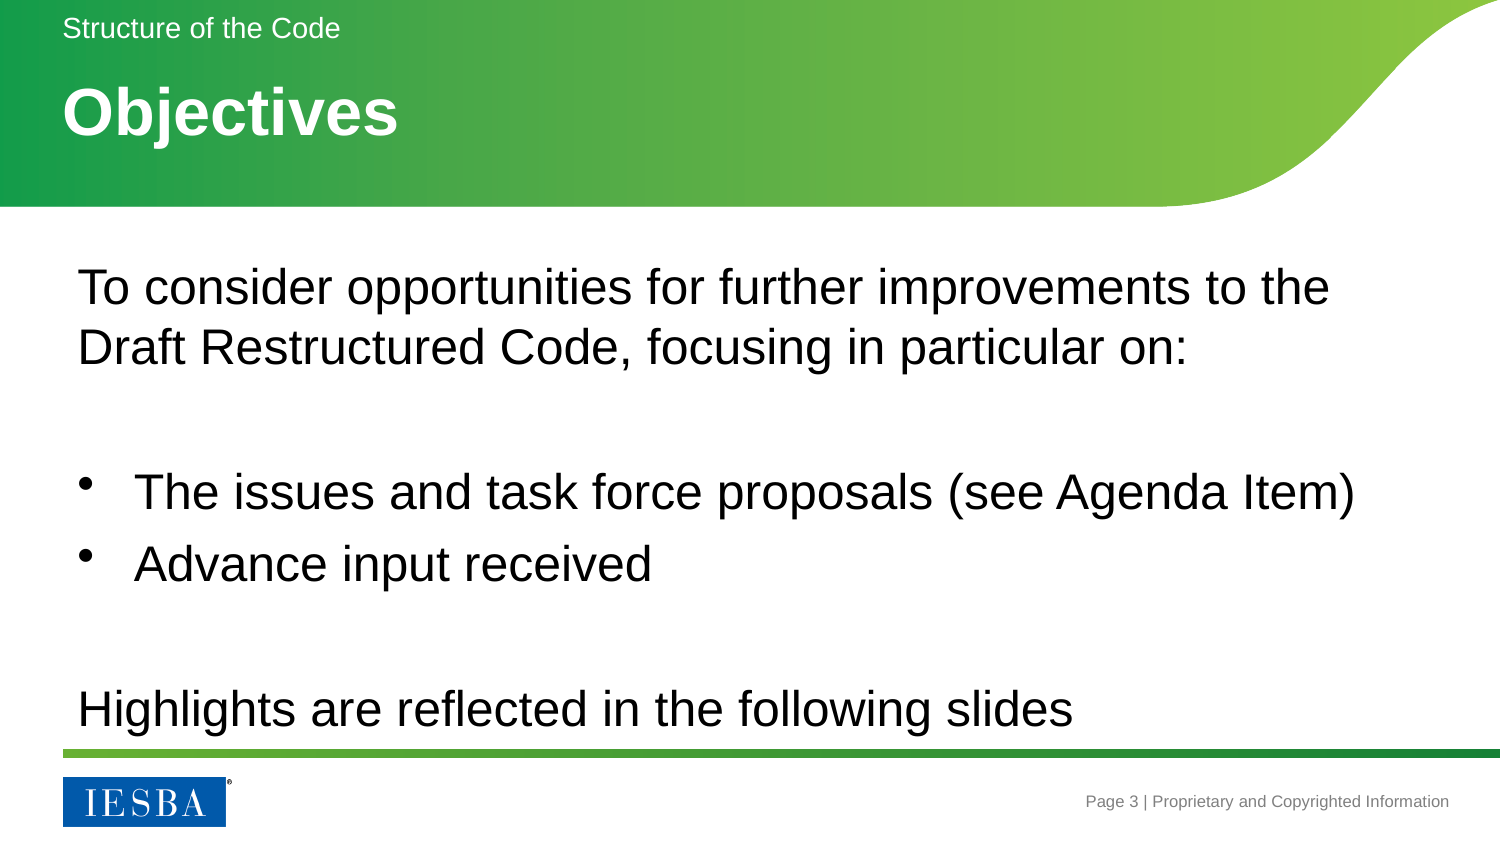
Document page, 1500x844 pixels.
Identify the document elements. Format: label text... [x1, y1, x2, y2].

picture [0, 0, 1500, 207]
subtitle Structure of the Code [62, 9, 500, 38]
list To consider opportunities for further improvements to the Draft Restructured Code, focusing in particular on: The issues and task force proposals (see Agenda Item) Advance input received Highlights are reflected in the following slides [62, 246, 1450, 724]
title Objectives [62, 75, 1300, 142]
picture [63, 777, 232, 827]
